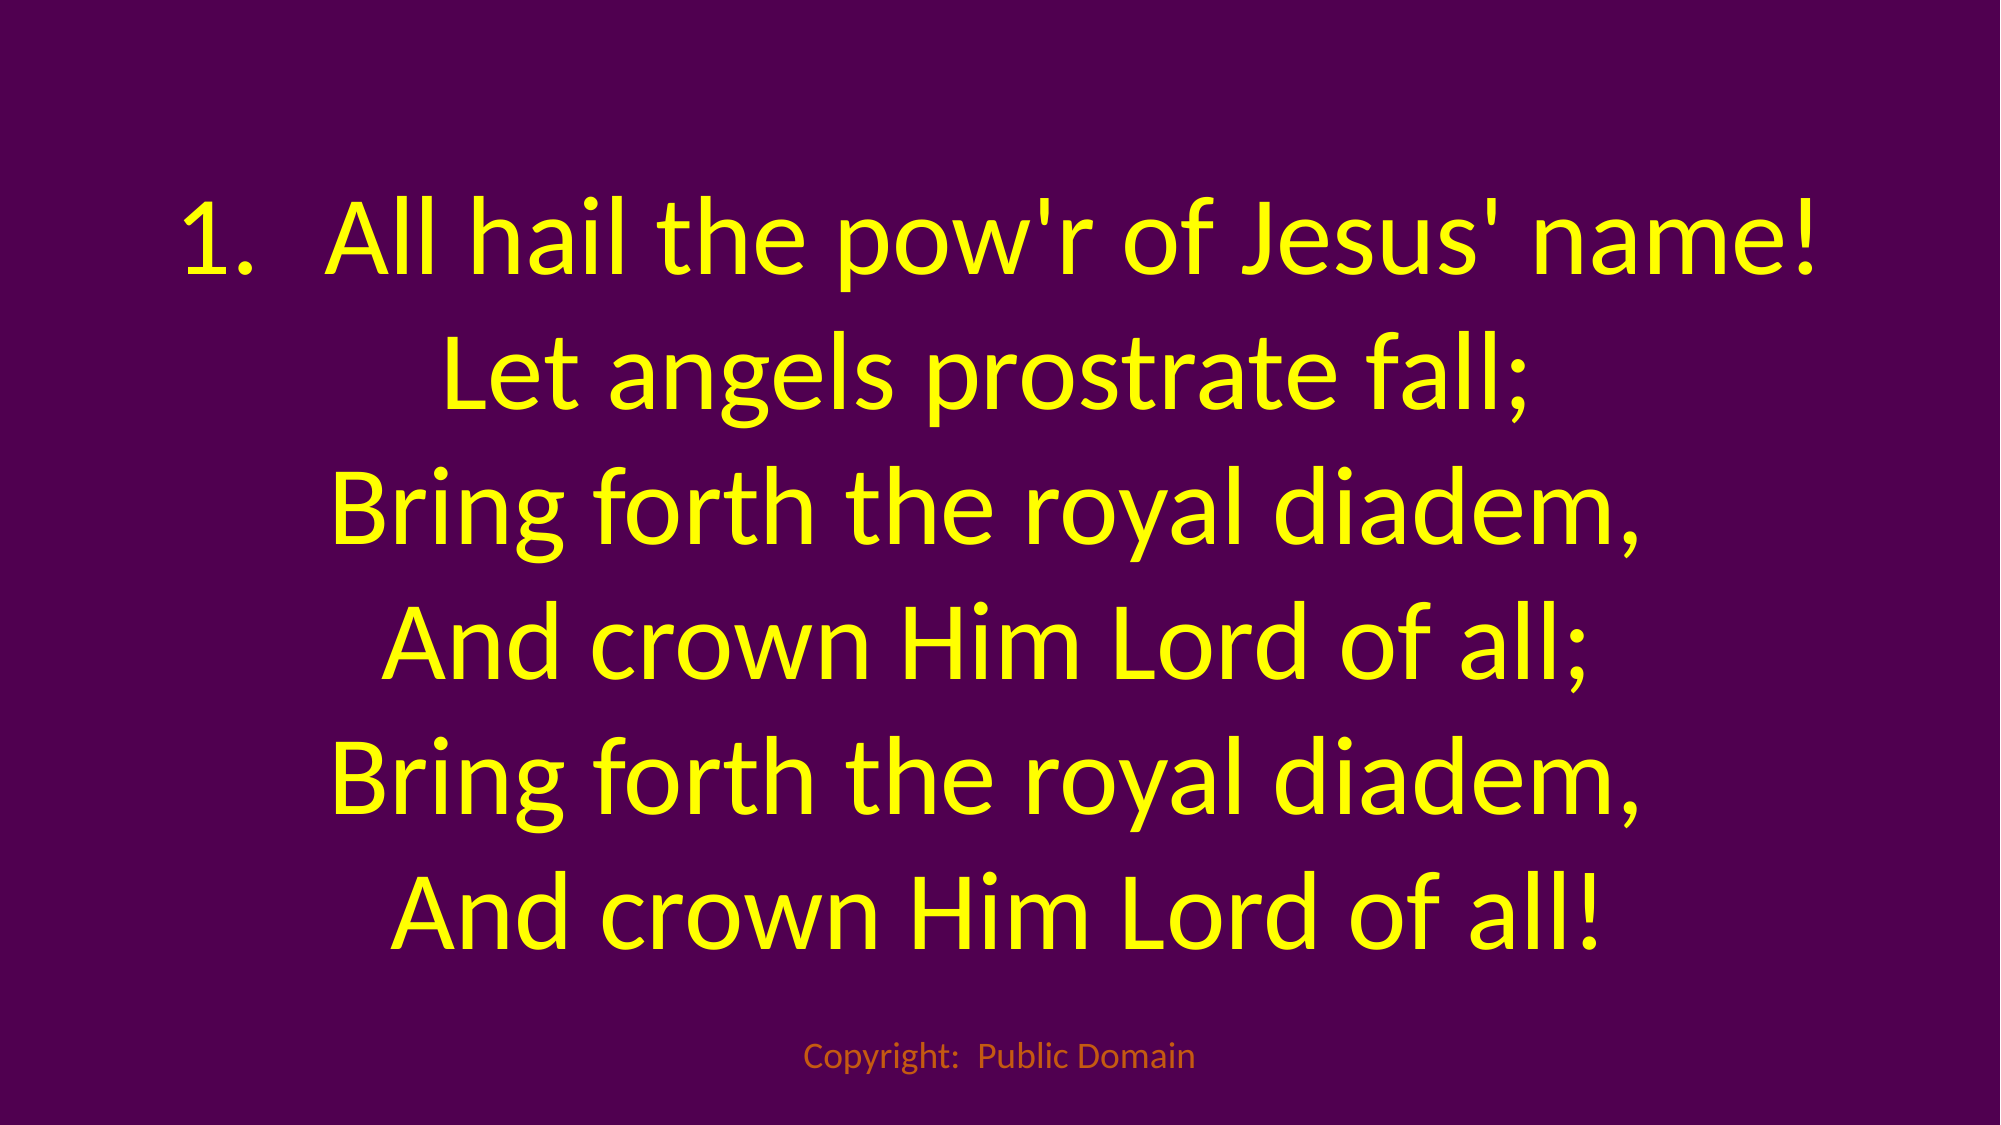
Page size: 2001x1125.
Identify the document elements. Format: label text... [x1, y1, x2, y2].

text_box Copyright: Public Domain [26, 1023, 1973, 1083]
text_box 1. All hail the pow'r of Jesus' name! Let angels prostrate fall; Bring forth the royal diadem, And crown Him Lord of all; Bring forth the royal diadem, And crown Him Lord of all! [0, 154, 2000, 980]
